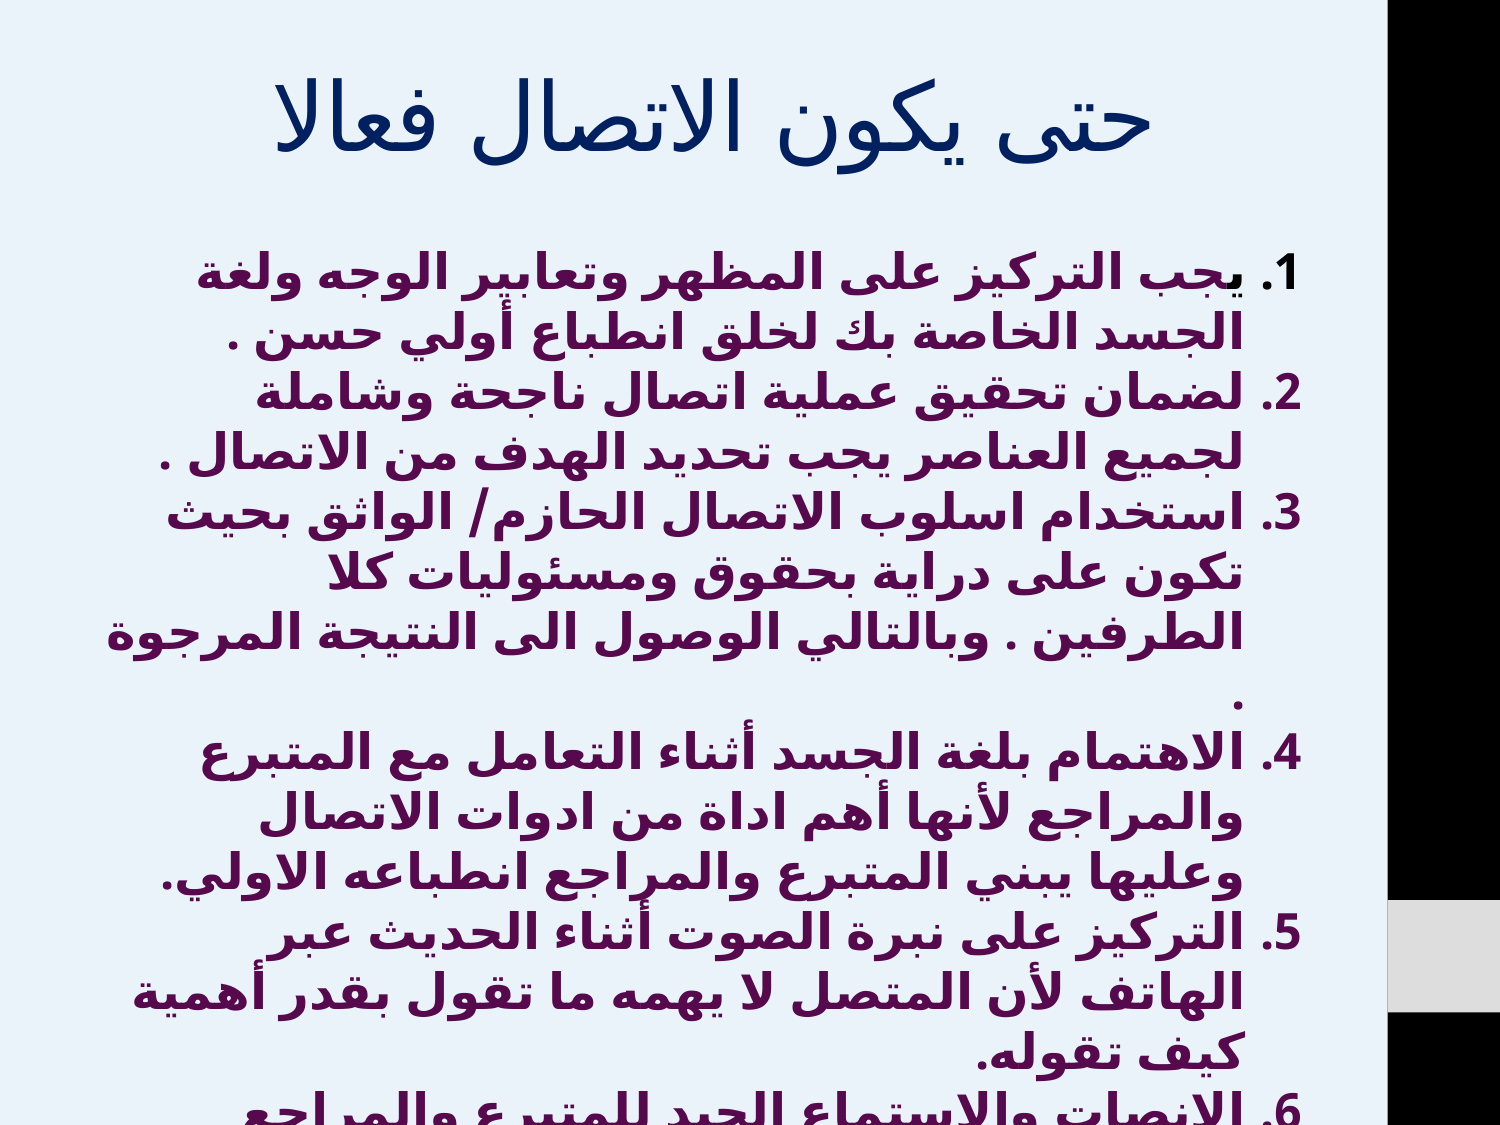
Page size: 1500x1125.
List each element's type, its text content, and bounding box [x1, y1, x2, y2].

title حتى يكون الاتصال فعالا [75, 19, 1325, 207]
text_box يجب التركيز على المظهر وتعابير الوجه ولغة الجسد الخاصة بك لخلق انطباع أولي حسن . لضمان تحقيق عملية اتصال ناجحة وشاملة لجميع العناصر يجب تحديد الهدف من الاتصال . استخدام اسلوب الاتصال الحازم/ الواثق بحيث تكون على دراية بحقوق ومسئوليات كلا الطرفين . وبالتالي الوصول الى النتيجة المرجوة . الاهتمام بلغة الجسد أثناء التعامل مع المتبرع والمراجع لأنها أهم اداة من ادوات الاتصال وعليها يبني المتبرع والمراجع انطباعه الاولي. التركيز على نبرة الصوت أثناء الحديث عبر الهاتف لأن المتصل لا يهمه ما تقول بقدر أهمية كيف تقوله. الانصات والاستماع الجيد للمتبرع والمراجع يشعره بالتقدير ويساعدك في فهم الفكرة بشكل اسرع وبجهد اقل . [88, 231, 1317, 1125]
